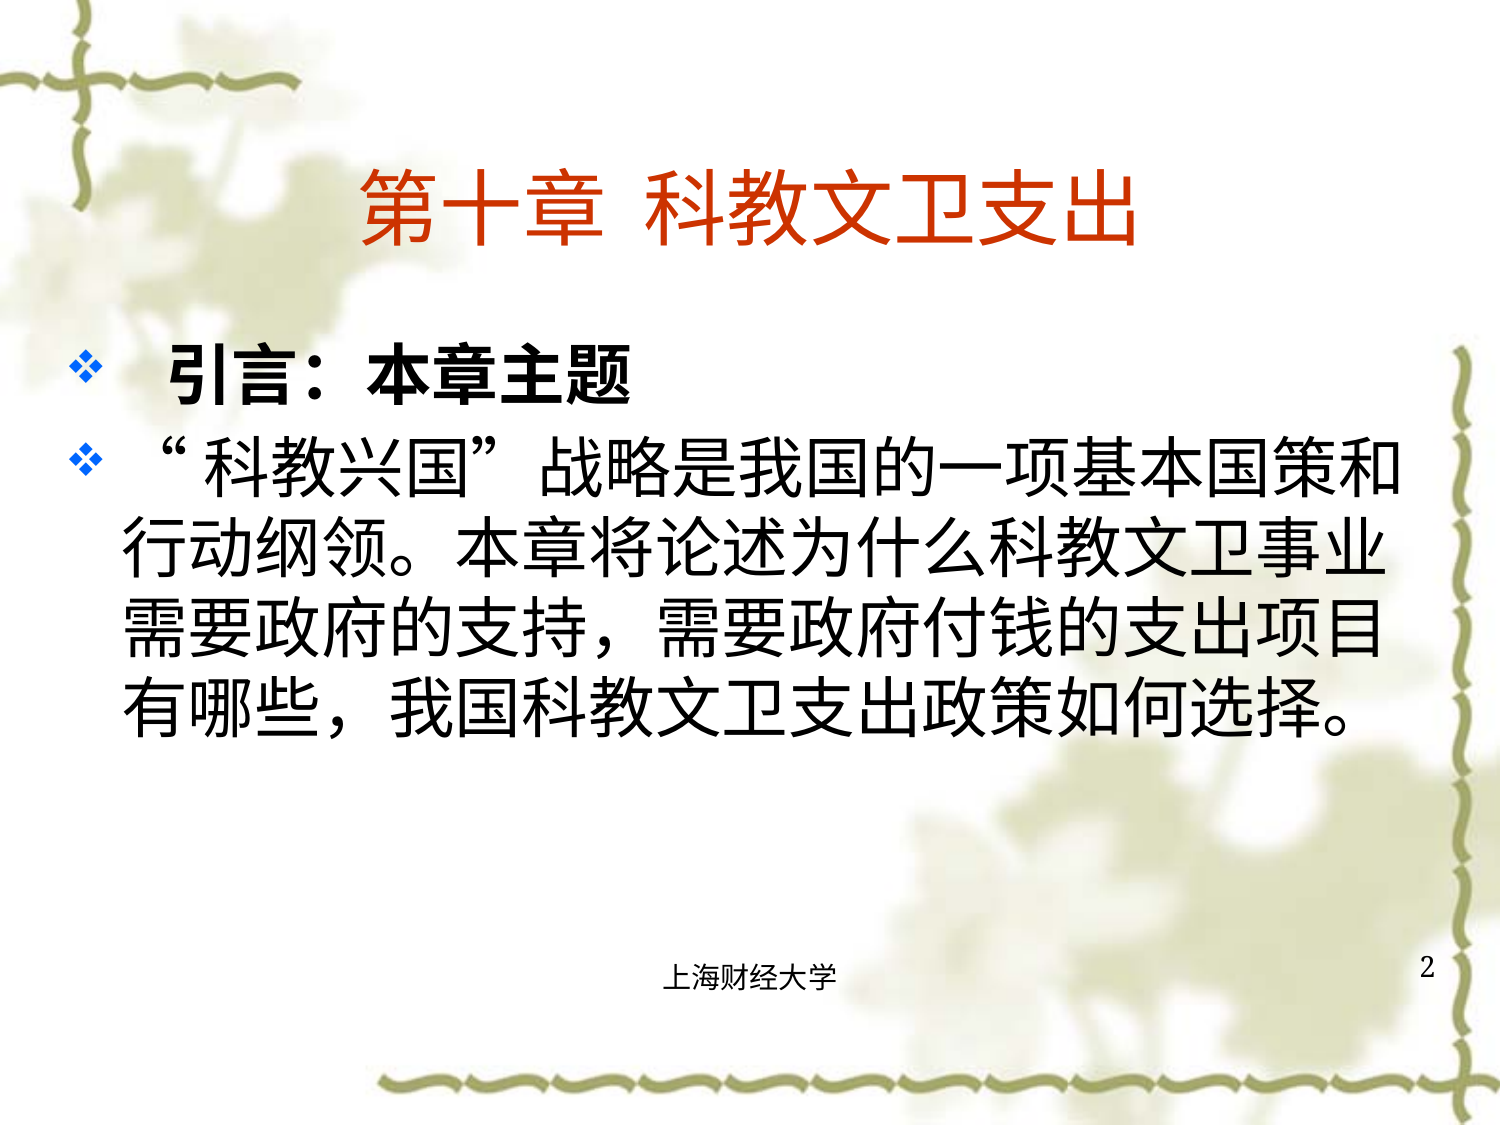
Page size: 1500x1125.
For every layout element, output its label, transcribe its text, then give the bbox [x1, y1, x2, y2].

footer 上海财经大学 [512, 952, 988, 1066]
title 第十章 科教文卫支出 [49, 112, 1451, 301]
slide_number 2 [1074, 940, 1451, 1066]
picture [0, 0, 1500, 1125]
list 引言：本章主题 “科教兴国”战略是我国的一项基本国策和行动纲领。本章将论述为什么科教文卫事业需要政府的支持，需要政府付钱的支出项目有哪些，我国科教文卫支出政策如何选择。 [49, 324, 1452, 963]
